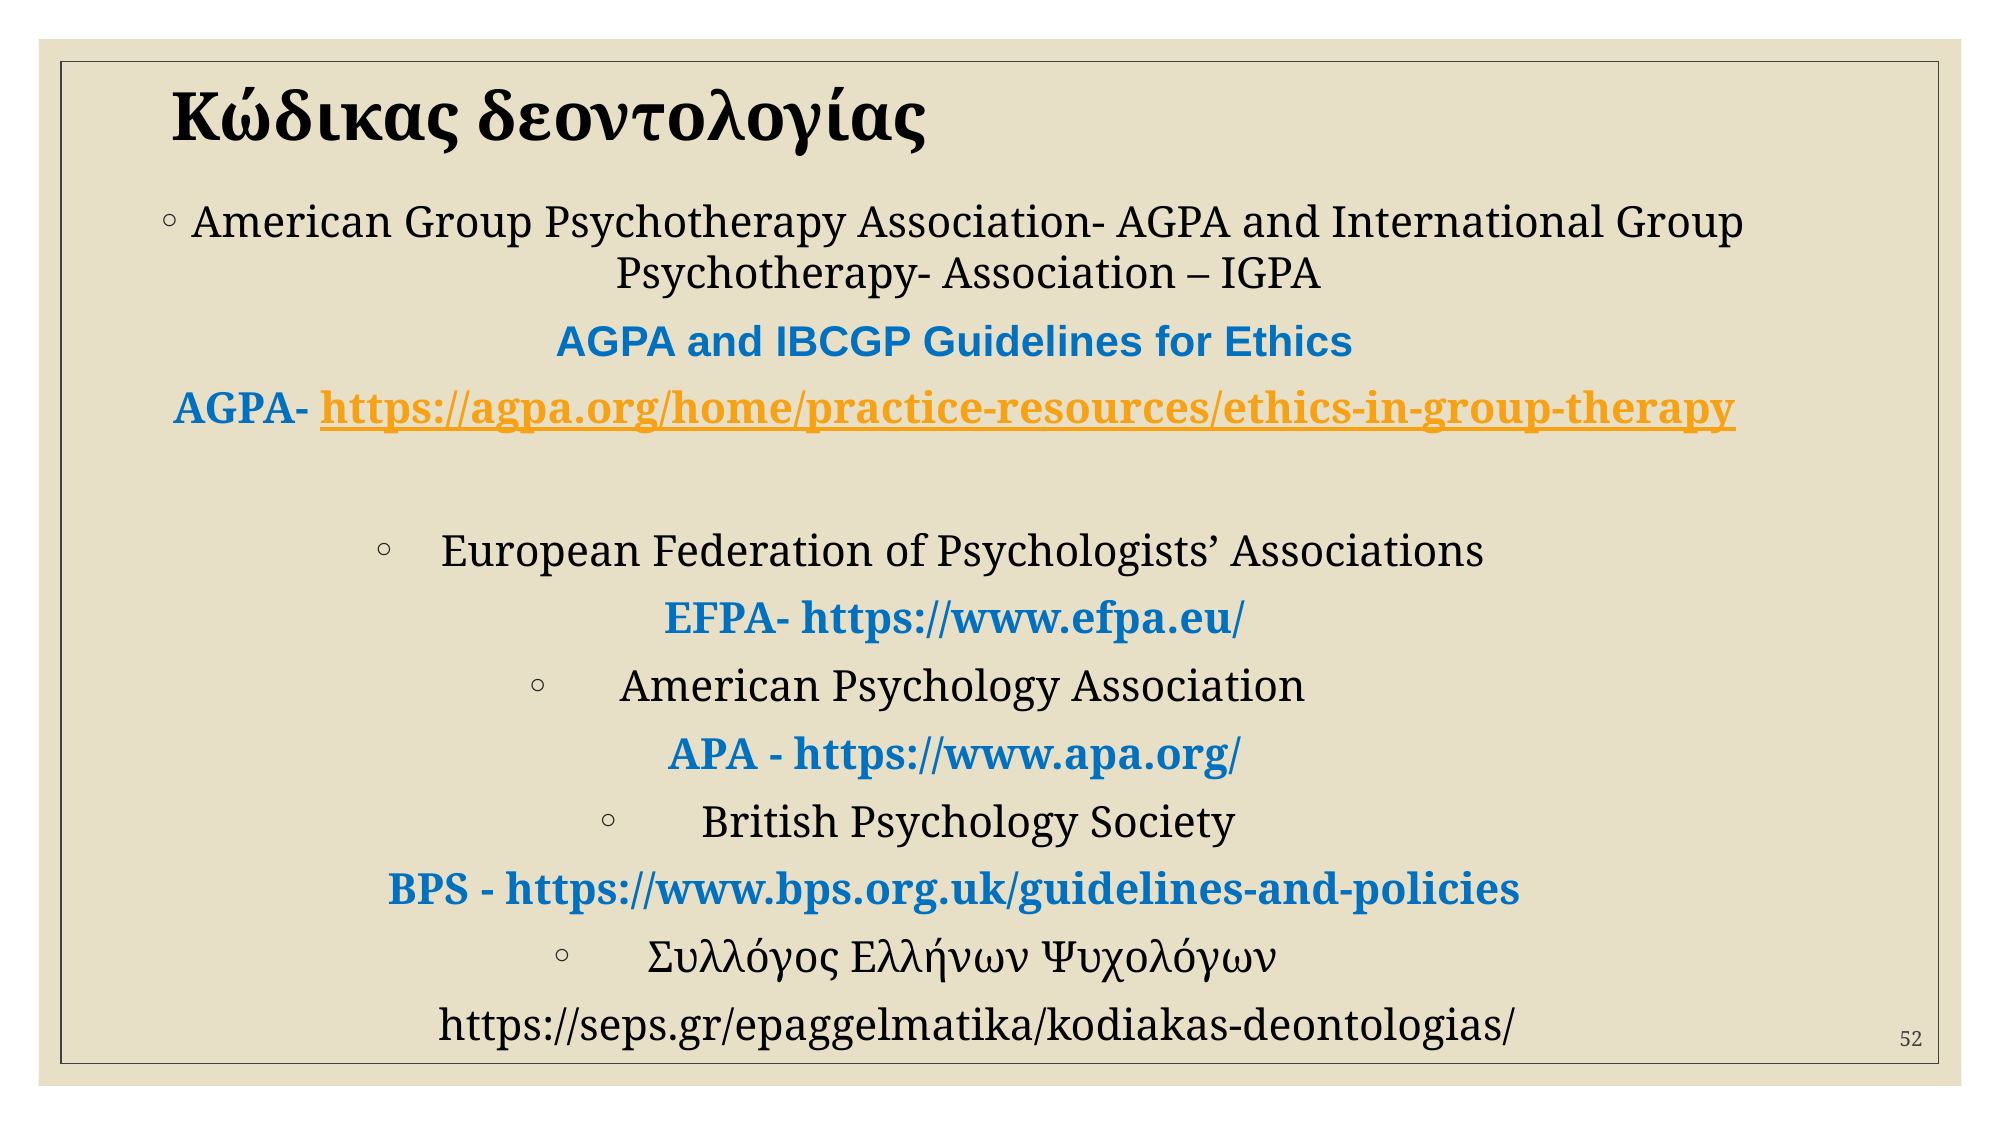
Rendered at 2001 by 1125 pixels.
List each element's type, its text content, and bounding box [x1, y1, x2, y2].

slide_number 52 [1697, 1019, 1938, 1062]
list American Group Psychotherapy Association- AGPA and International Group Psychotherapy- Association – IGPA AGPA and IBCGP Guidelines for Ethics AGPA- https://agpa.org/home/practice-resources/ethics-in-group-therapy European Federation of Psychologists’ Associations EFPA- https://www.efpa.eu/ American Psychology Association APA - https://www.apa.org/ British Psychology Society BPS - https://www.bps.org.uk/guidelines-and-policies Συλλόγος Ελλήνων Ψυχολόγων https://seps.gr/epaggelmatika/kodiakas-deontologias/ [129, 186, 1780, 1072]
title Κώδικας δεοντολογίας [156, 63, 1807, 176]
